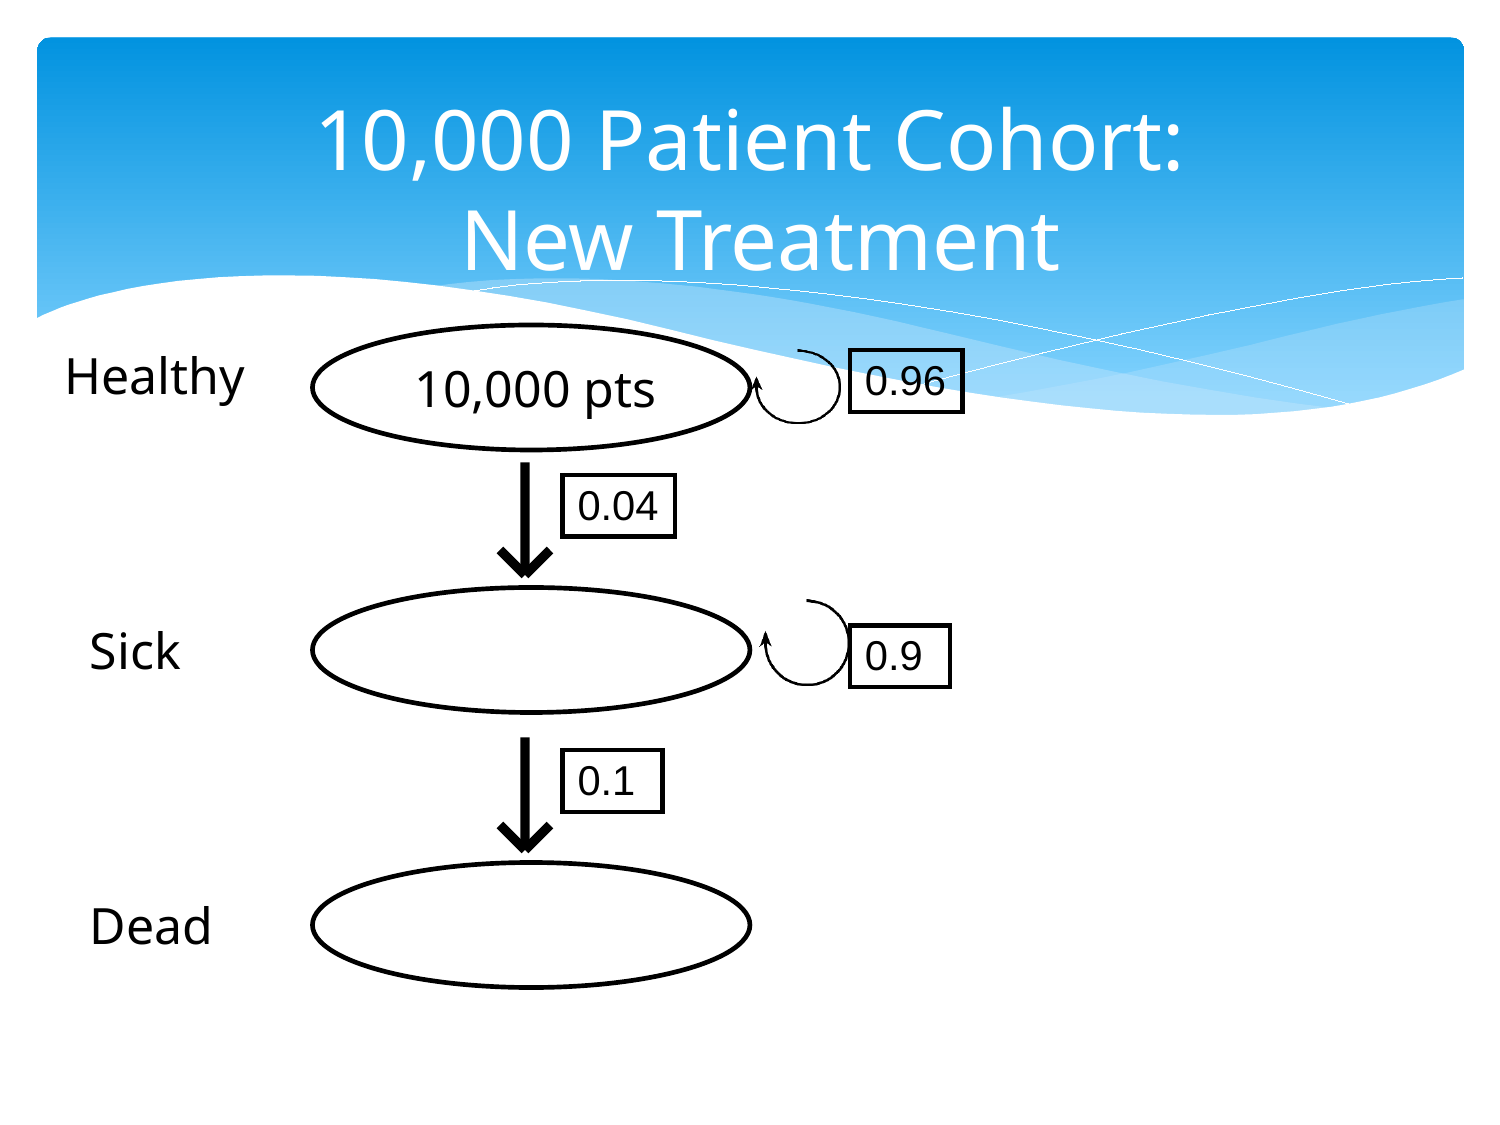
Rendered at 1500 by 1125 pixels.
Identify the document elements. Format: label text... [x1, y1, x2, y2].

text_box Healthy [50, 337, 300, 413]
text_box Sick [74, 612, 288, 688]
text_box [312, 862, 750, 988]
text_box Dead [74, 887, 238, 963]
title 10,000 Patient Cohort: New Treatment [75, 75, 1425, 300]
table_header 0.96 [852, 352, 960, 410]
text_box [312, 587, 750, 713]
table_header 0.04 [565, 477, 673, 534]
text_box [312, 324, 743, 451]
table_header 0.9 [856, 628, 948, 685]
text_box 10,000 pts [399, 349, 700, 425]
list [749, 349, 841, 425]
picture [759, 599, 851, 687]
table_header 0.1 [565, 752, 660, 810]
